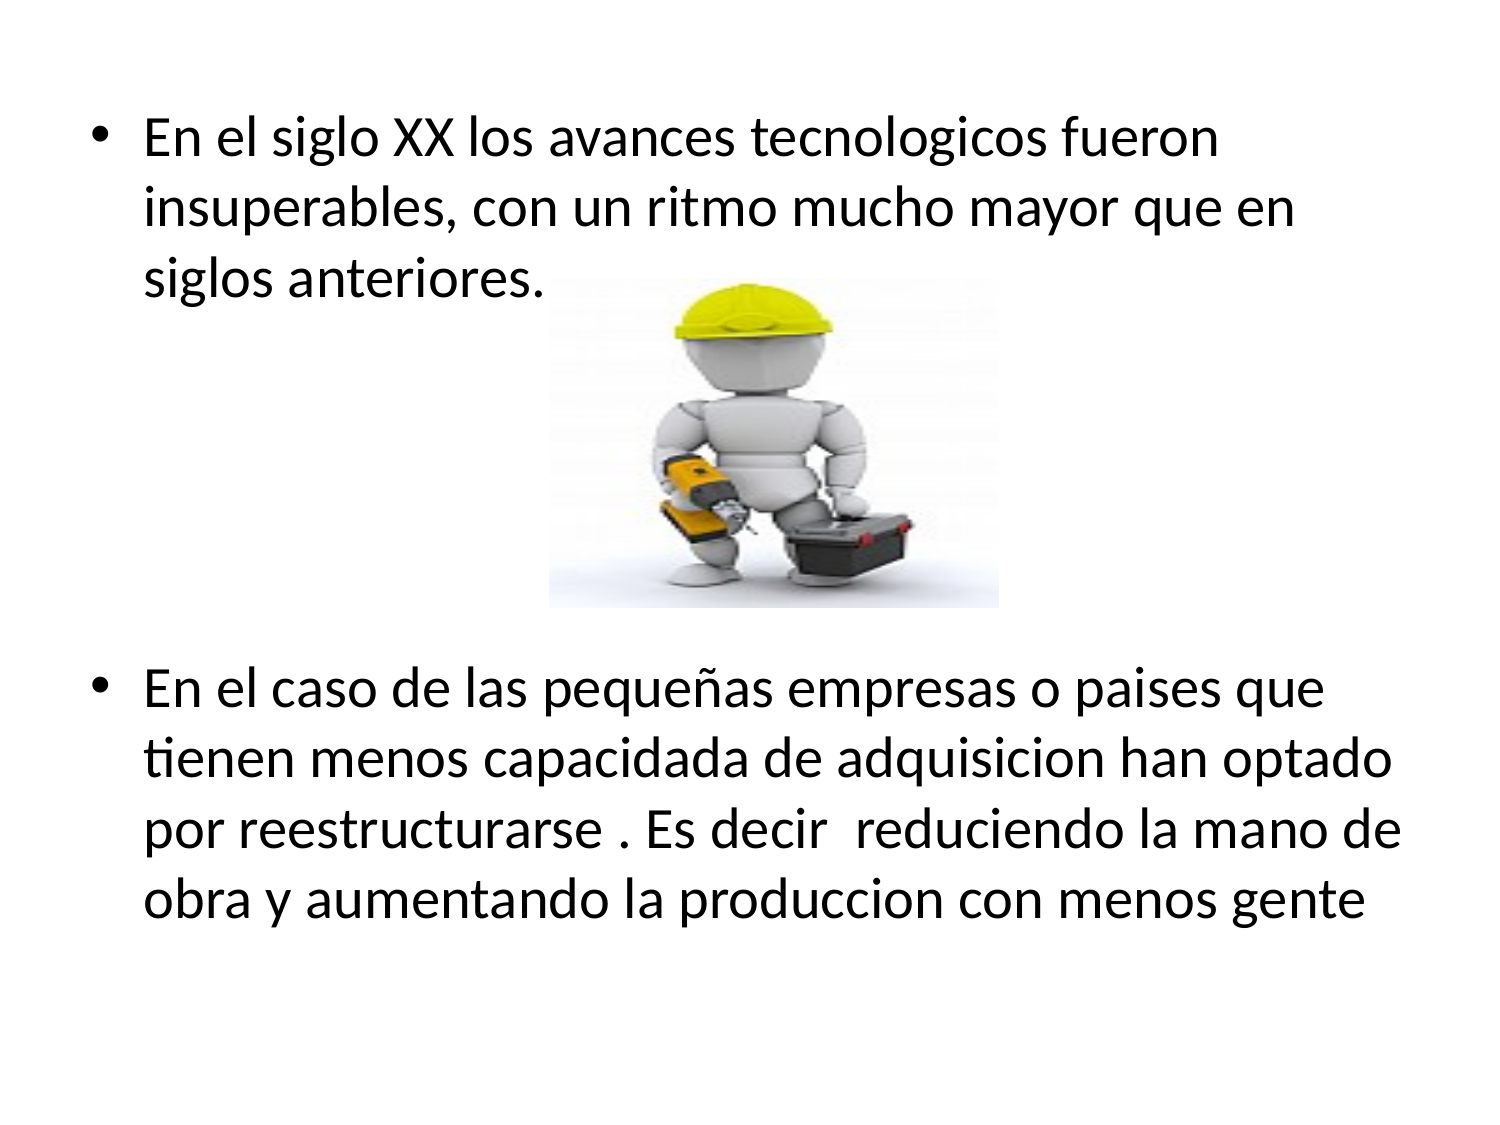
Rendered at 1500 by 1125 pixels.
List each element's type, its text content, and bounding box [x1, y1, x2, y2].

picture [548, 278, 999, 609]
list En el siglo XX los avances tecnologicos fueron insuperables, con un ritmo mucho mayor que en siglos anteriores. En el caso de las pequeñas empresas o paises que tienen menos capacidada de adquisicion han optado por reestructurarse . Es decir reduciendo la mano de obra y aumentando la produccion con menos gente [75, 90, 1425, 1005]
